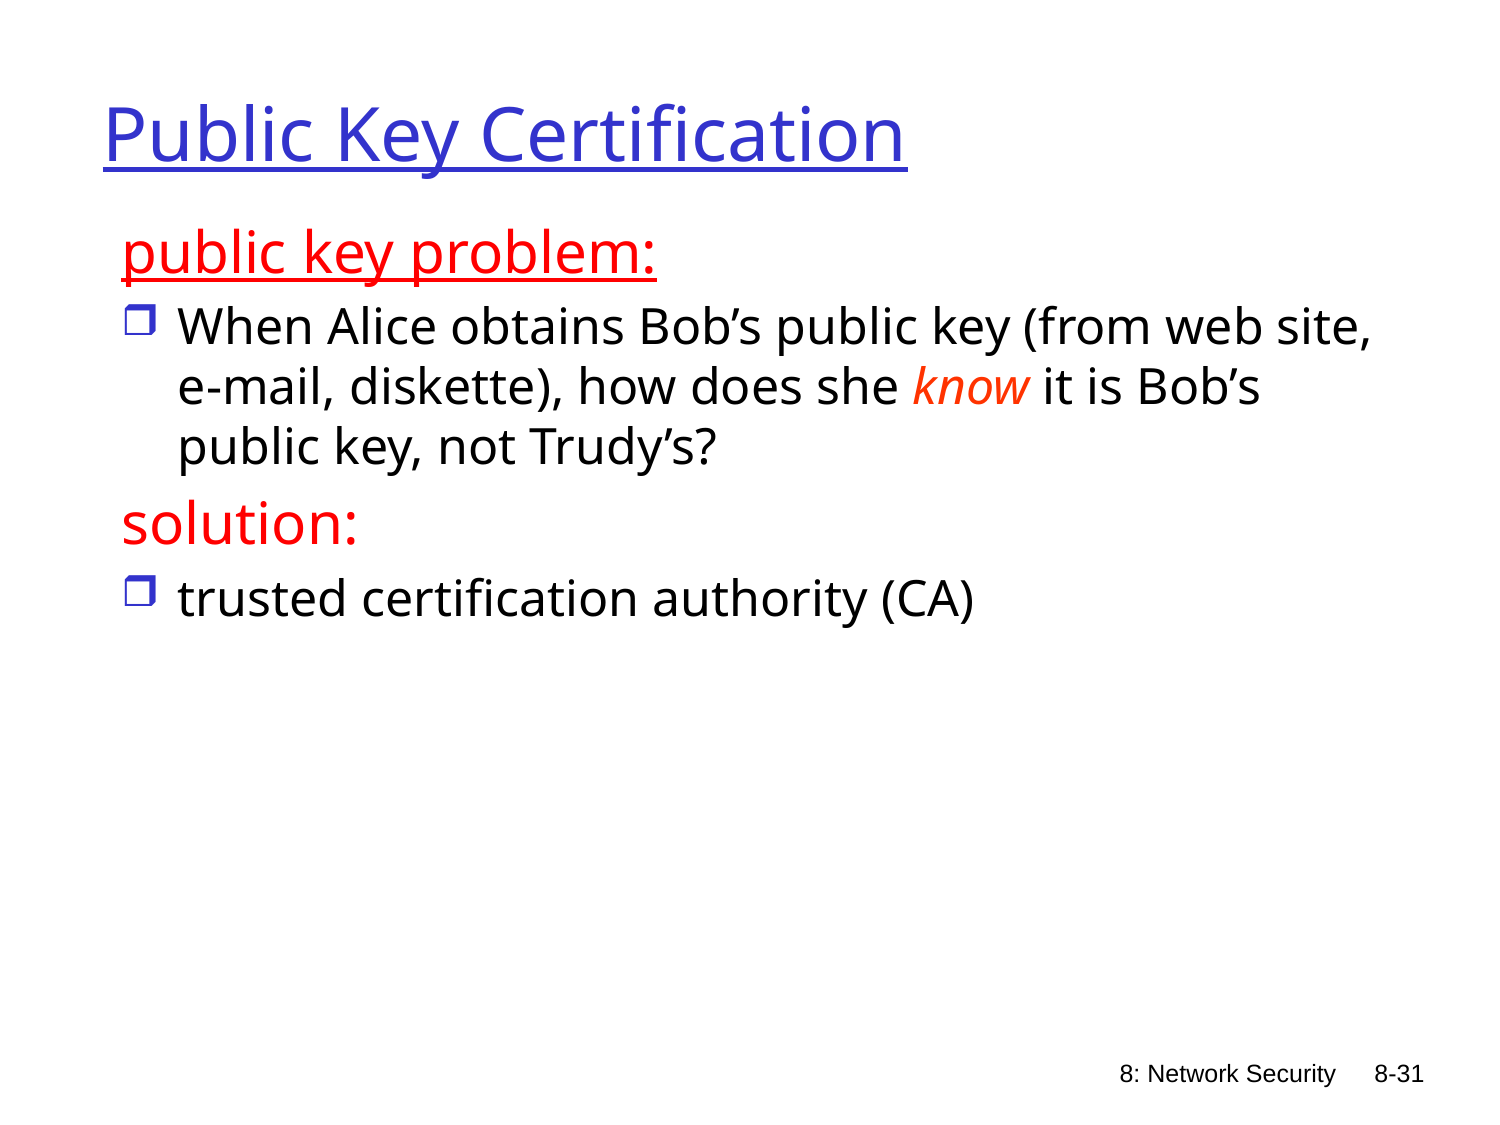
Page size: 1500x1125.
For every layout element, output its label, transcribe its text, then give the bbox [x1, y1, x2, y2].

list public key problem: When Alice obtains Bob’s public key (from web site, e-mail, diskette), how does she know it is Bob’s public key, not Trudy’s? solution: trusted certification authority (CA) [106, 207, 1406, 970]
slide_number 8-31 [1320, 1050, 1440, 1099]
footer 8: Network Security [876, 1050, 1352, 1125]
title Public Key Certification [87, 37, 1363, 225]
